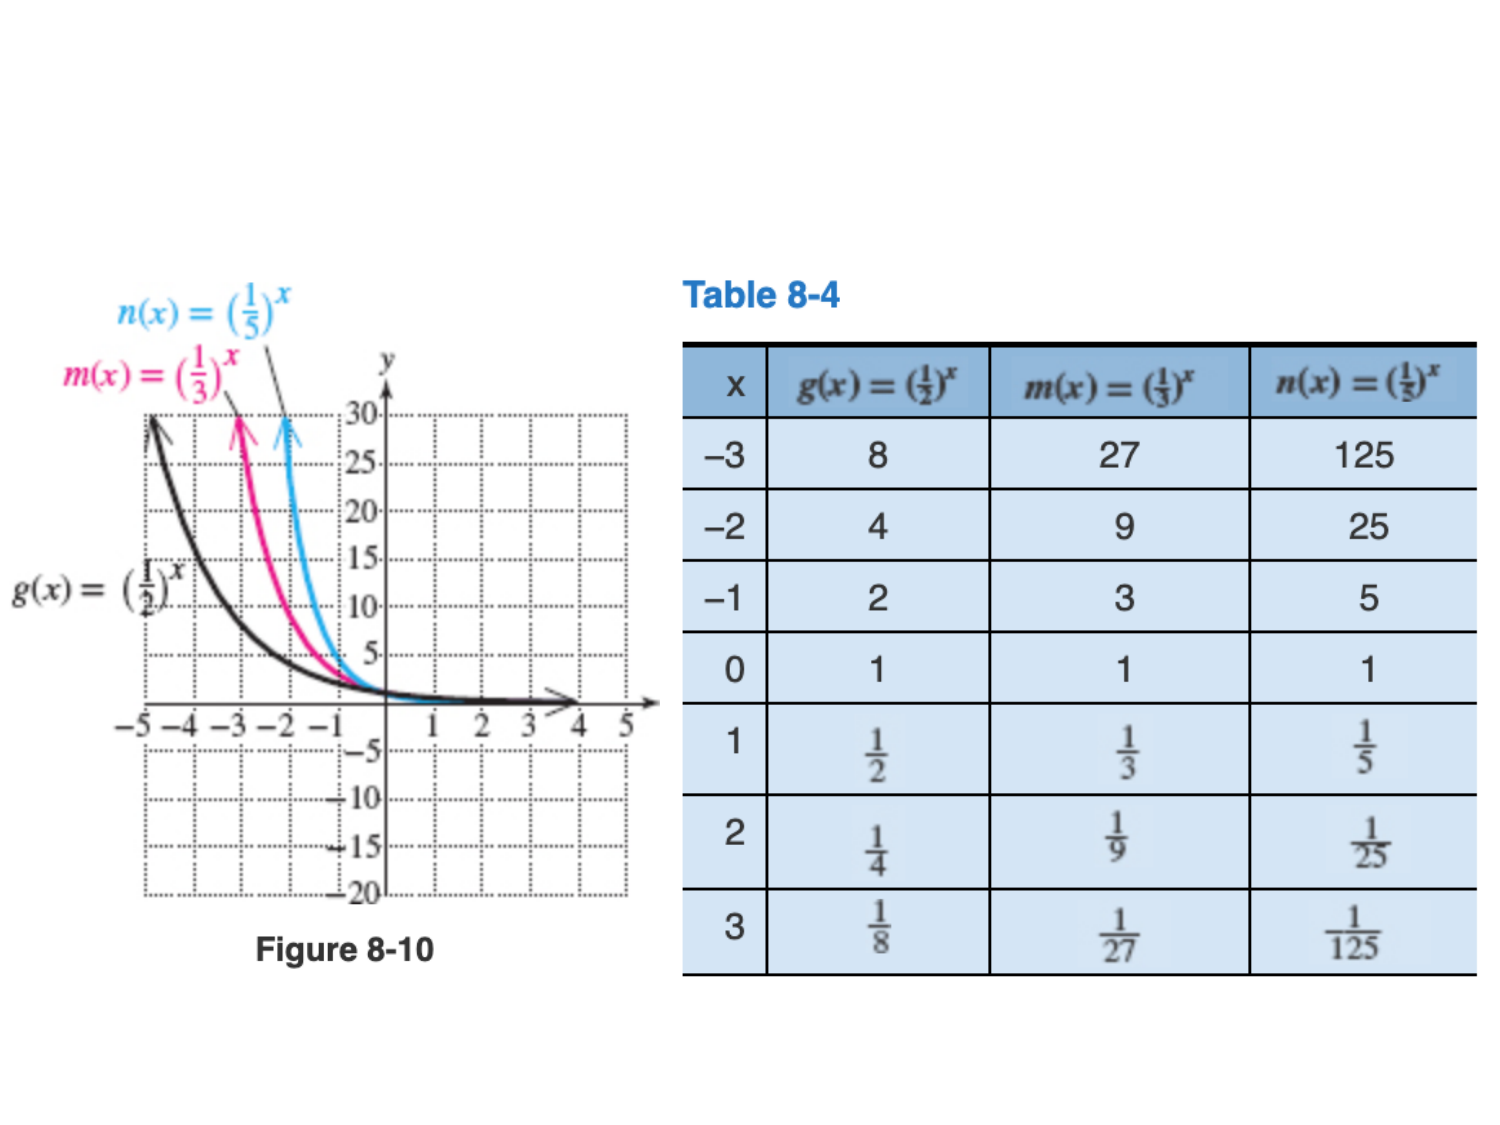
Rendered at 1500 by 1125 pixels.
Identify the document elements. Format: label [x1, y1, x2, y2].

list [0, 262, 658, 1006]
picture [660, 262, 1500, 1006]
